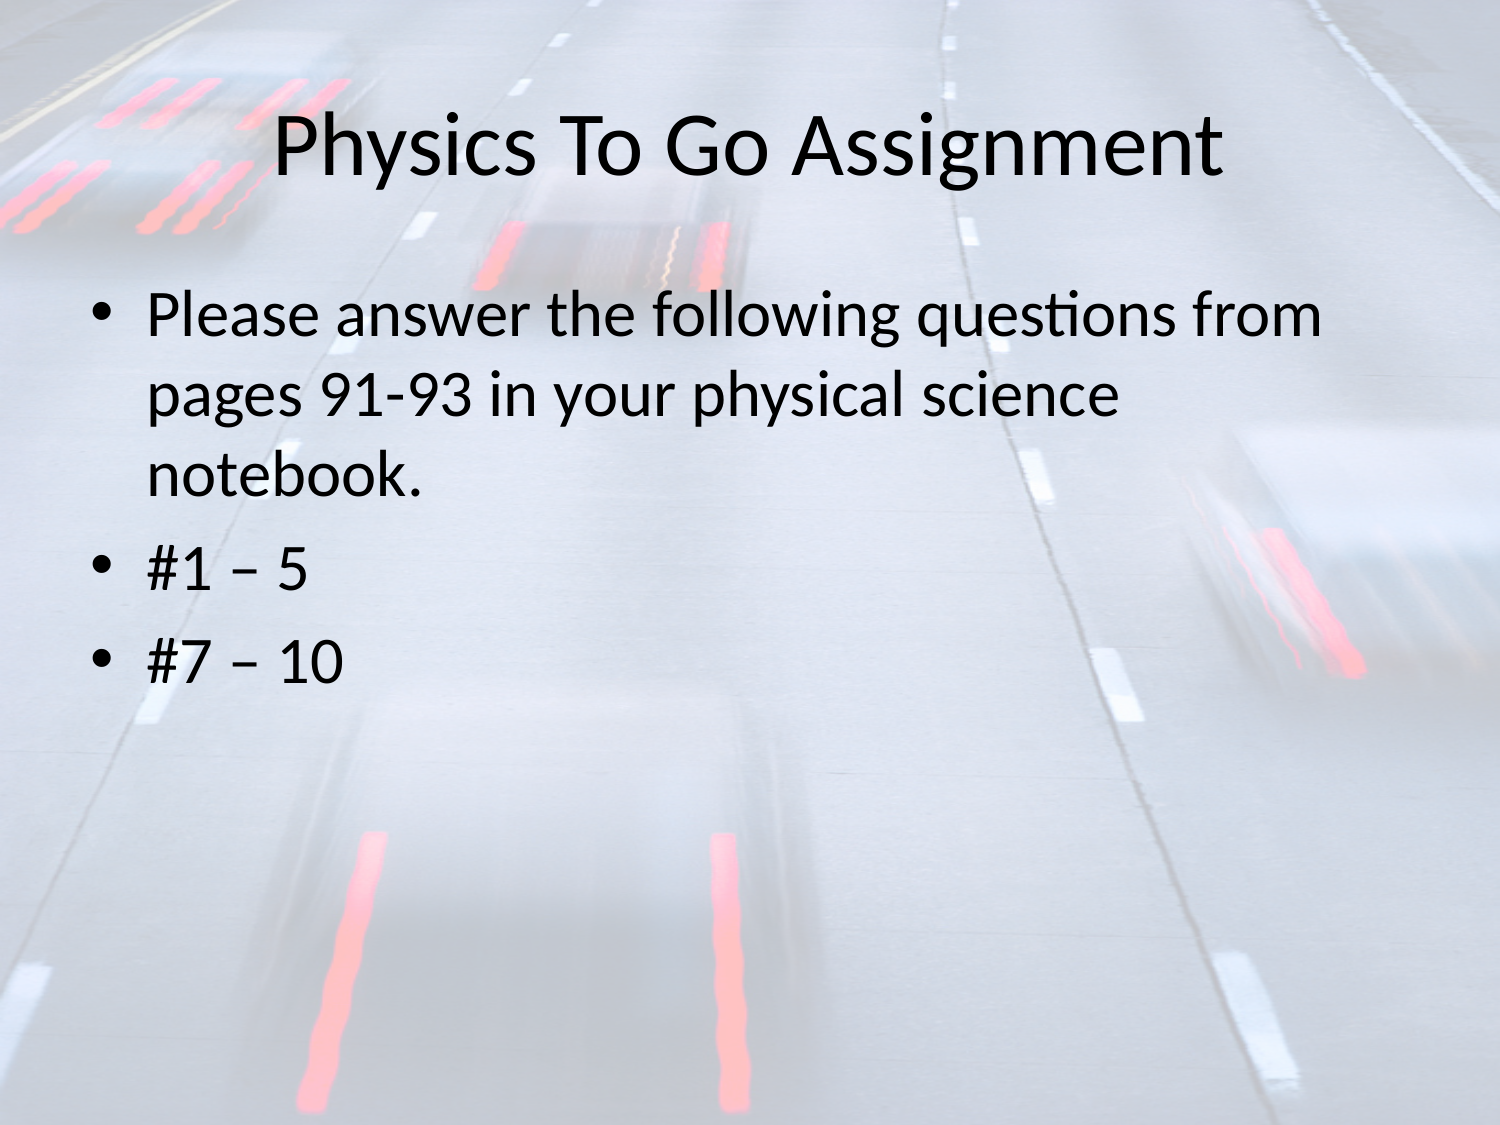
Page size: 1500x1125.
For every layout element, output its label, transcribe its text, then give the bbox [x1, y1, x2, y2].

list Please answer the following questions from pages 91-93 in your physical science notebook. #1 – 5 #7 – 10 [75, 262, 1425, 1005]
title Physics To Go Assignment [75, 45, 1425, 233]
